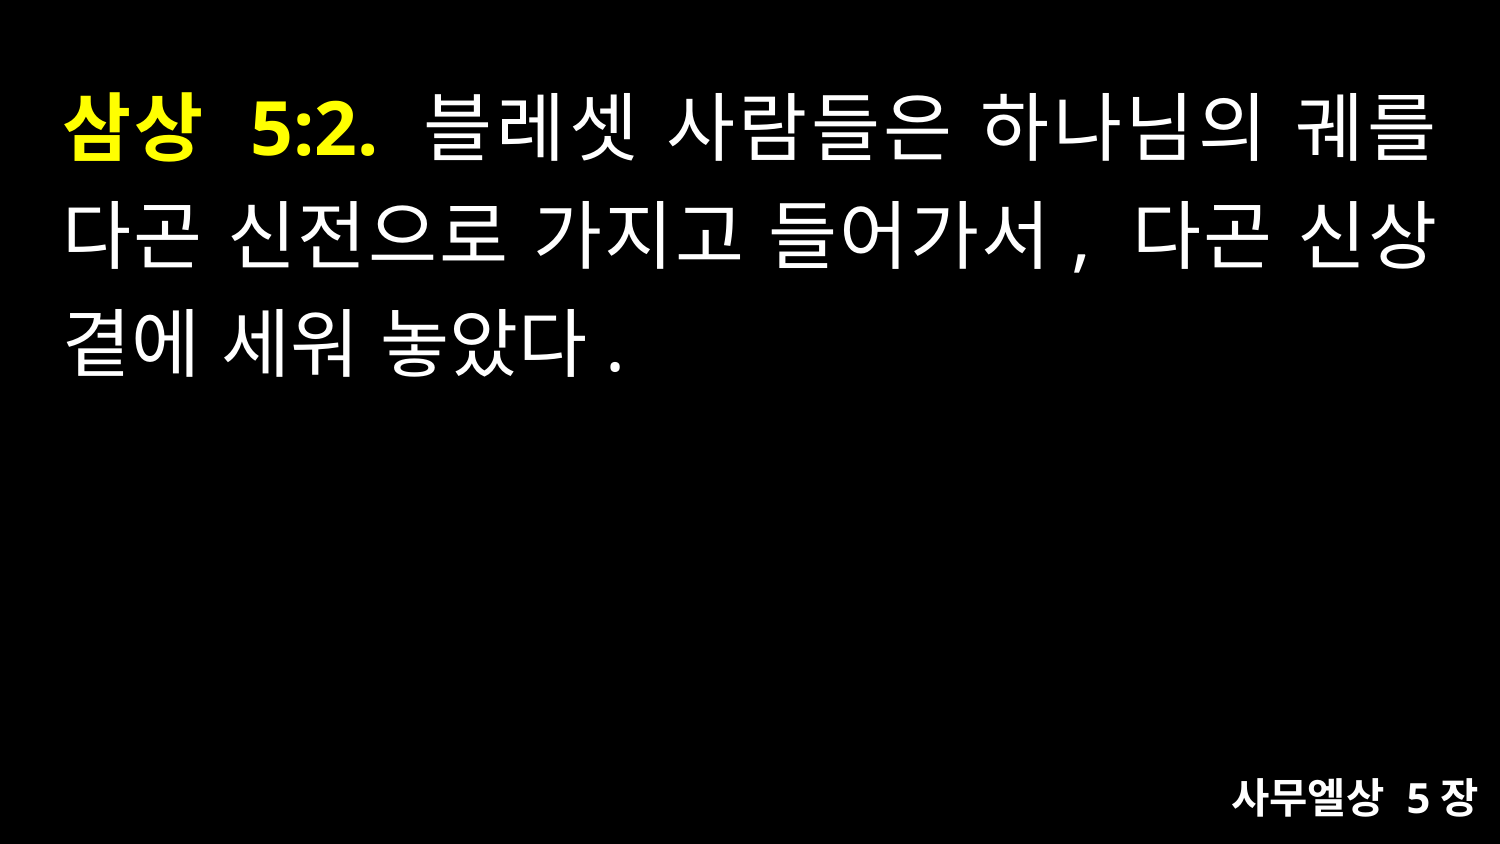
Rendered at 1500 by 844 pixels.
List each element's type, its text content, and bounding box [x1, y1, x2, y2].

subtitle 사무엘상 5장 [916, 770, 1500, 844]
title 삼상 5:2. 블레셋 사람들은 하나님의 궤를 다곤 신전으로 가지고 들어가서, 다곤 신상 곁에 세워 놓았다. [0, 0, 1500, 844]
